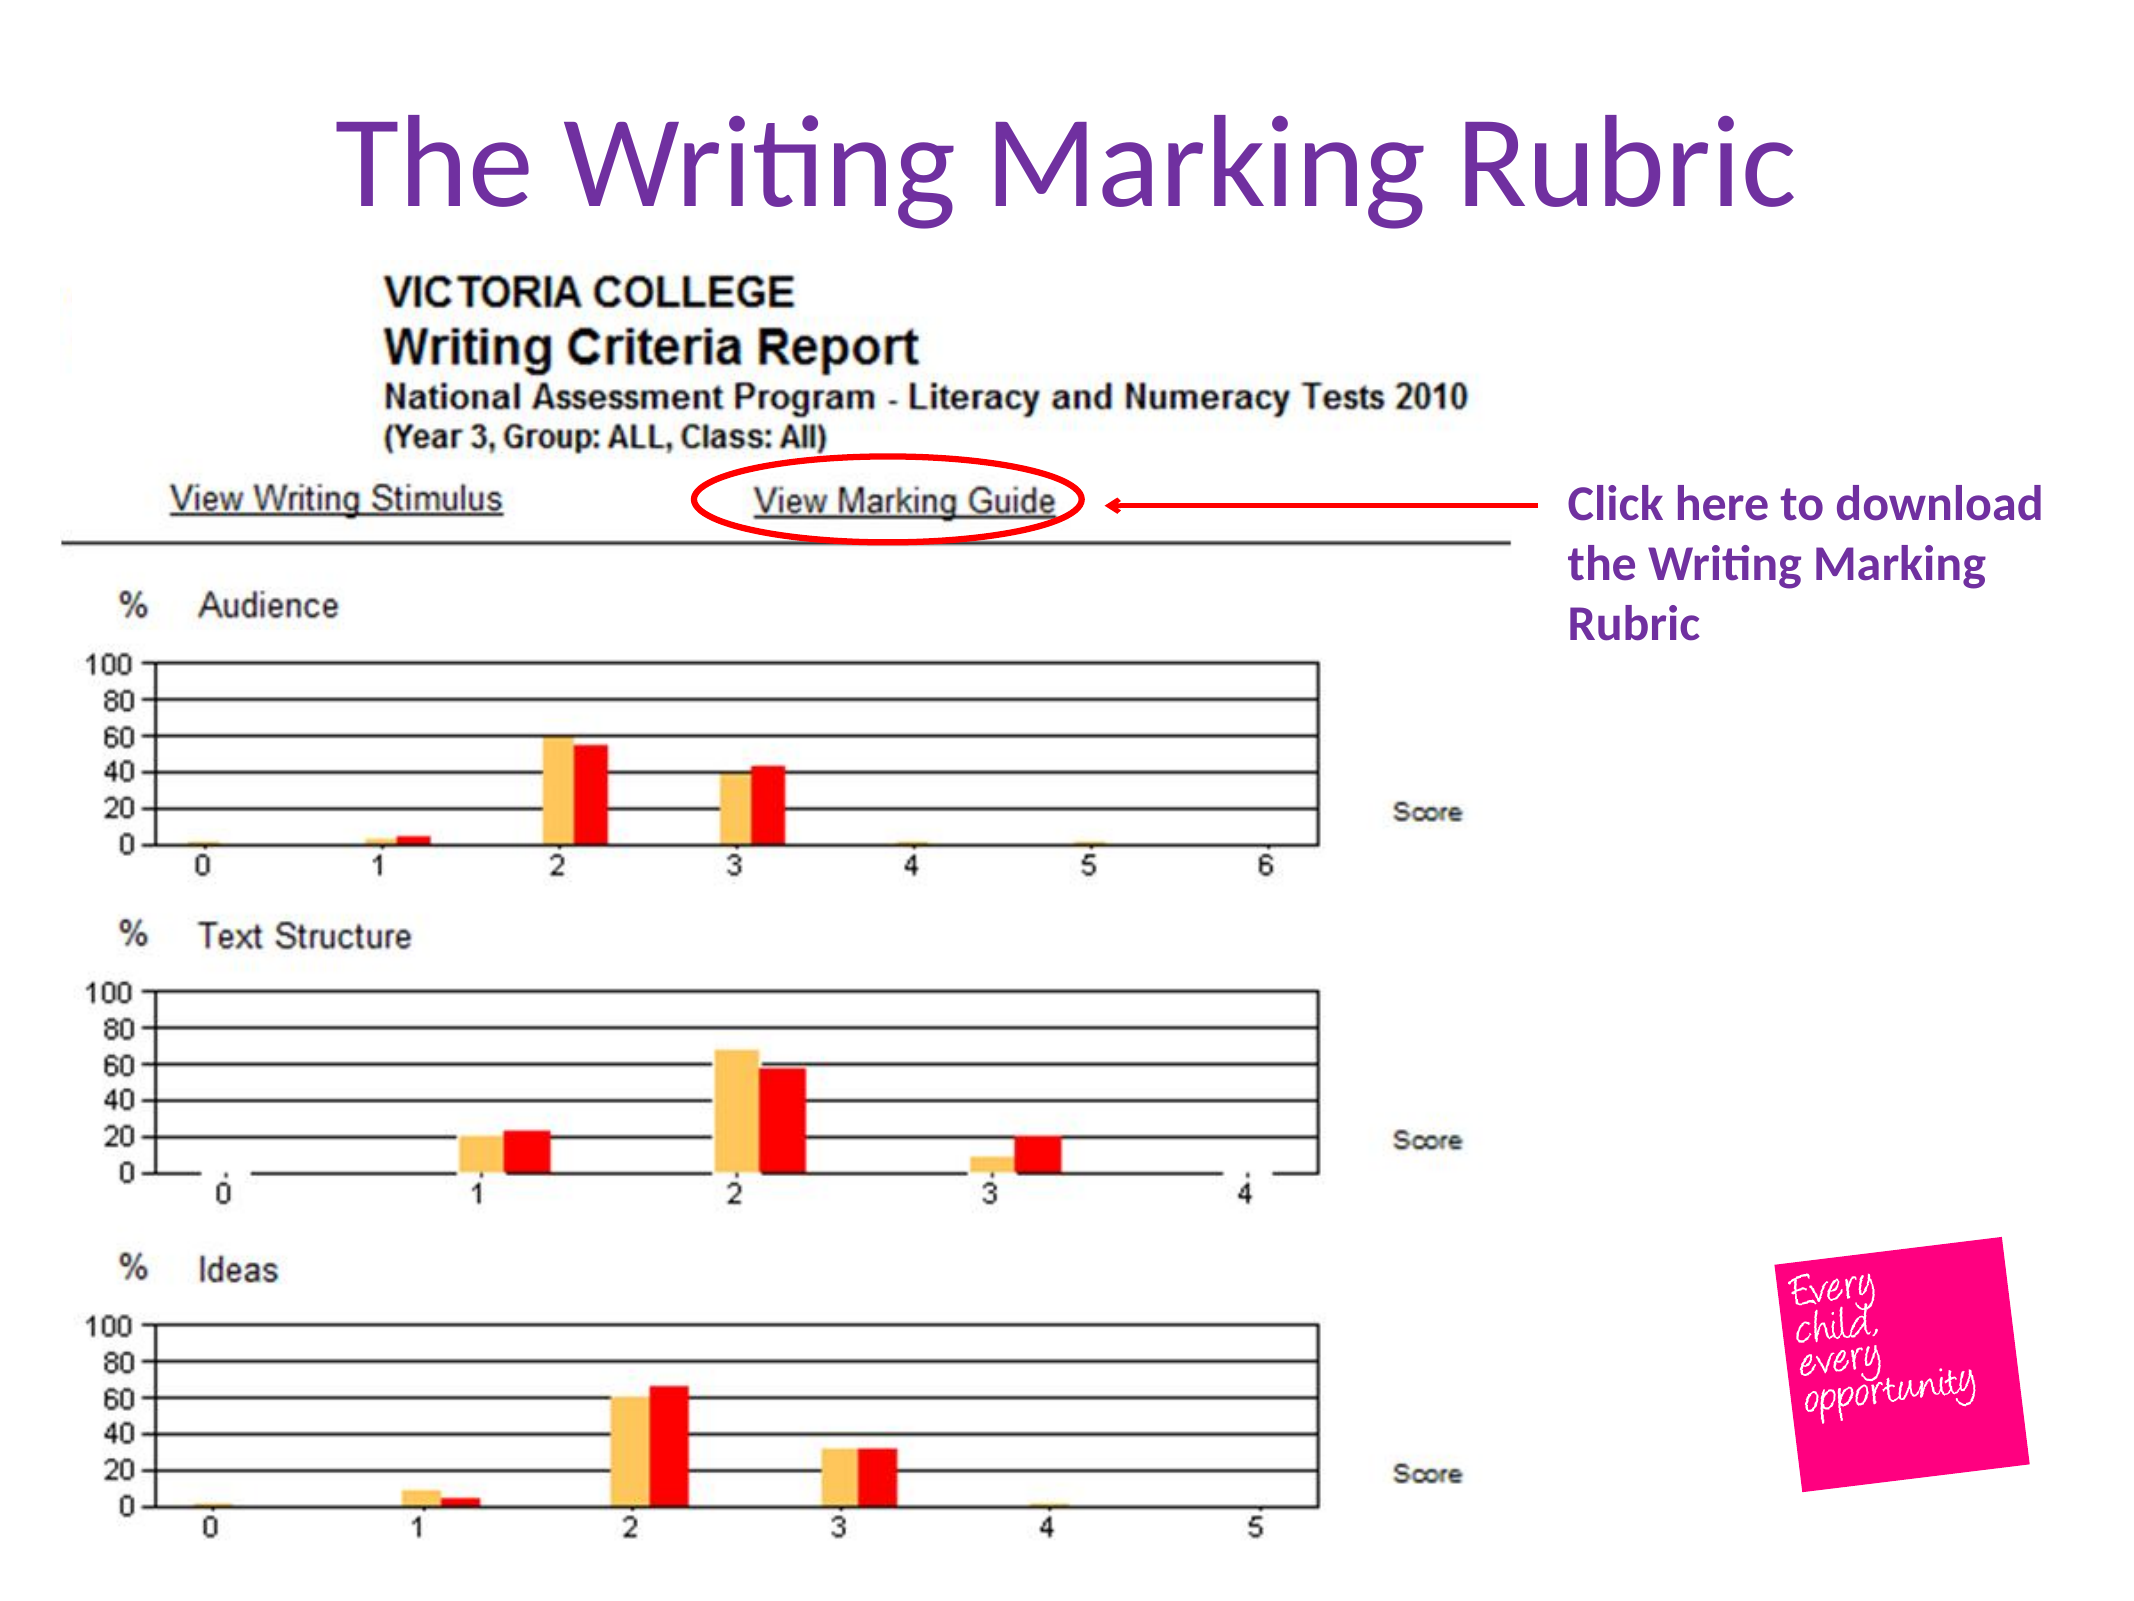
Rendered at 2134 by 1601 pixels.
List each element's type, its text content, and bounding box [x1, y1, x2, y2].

picture [1774, 1236, 2030, 1493]
text_box Click here to download the Writing Marking Rubric [1546, 459, 2080, 662]
title The Writing Marking Rubric [0, 36, 2134, 273]
picture [60, 259, 1513, 1563]
